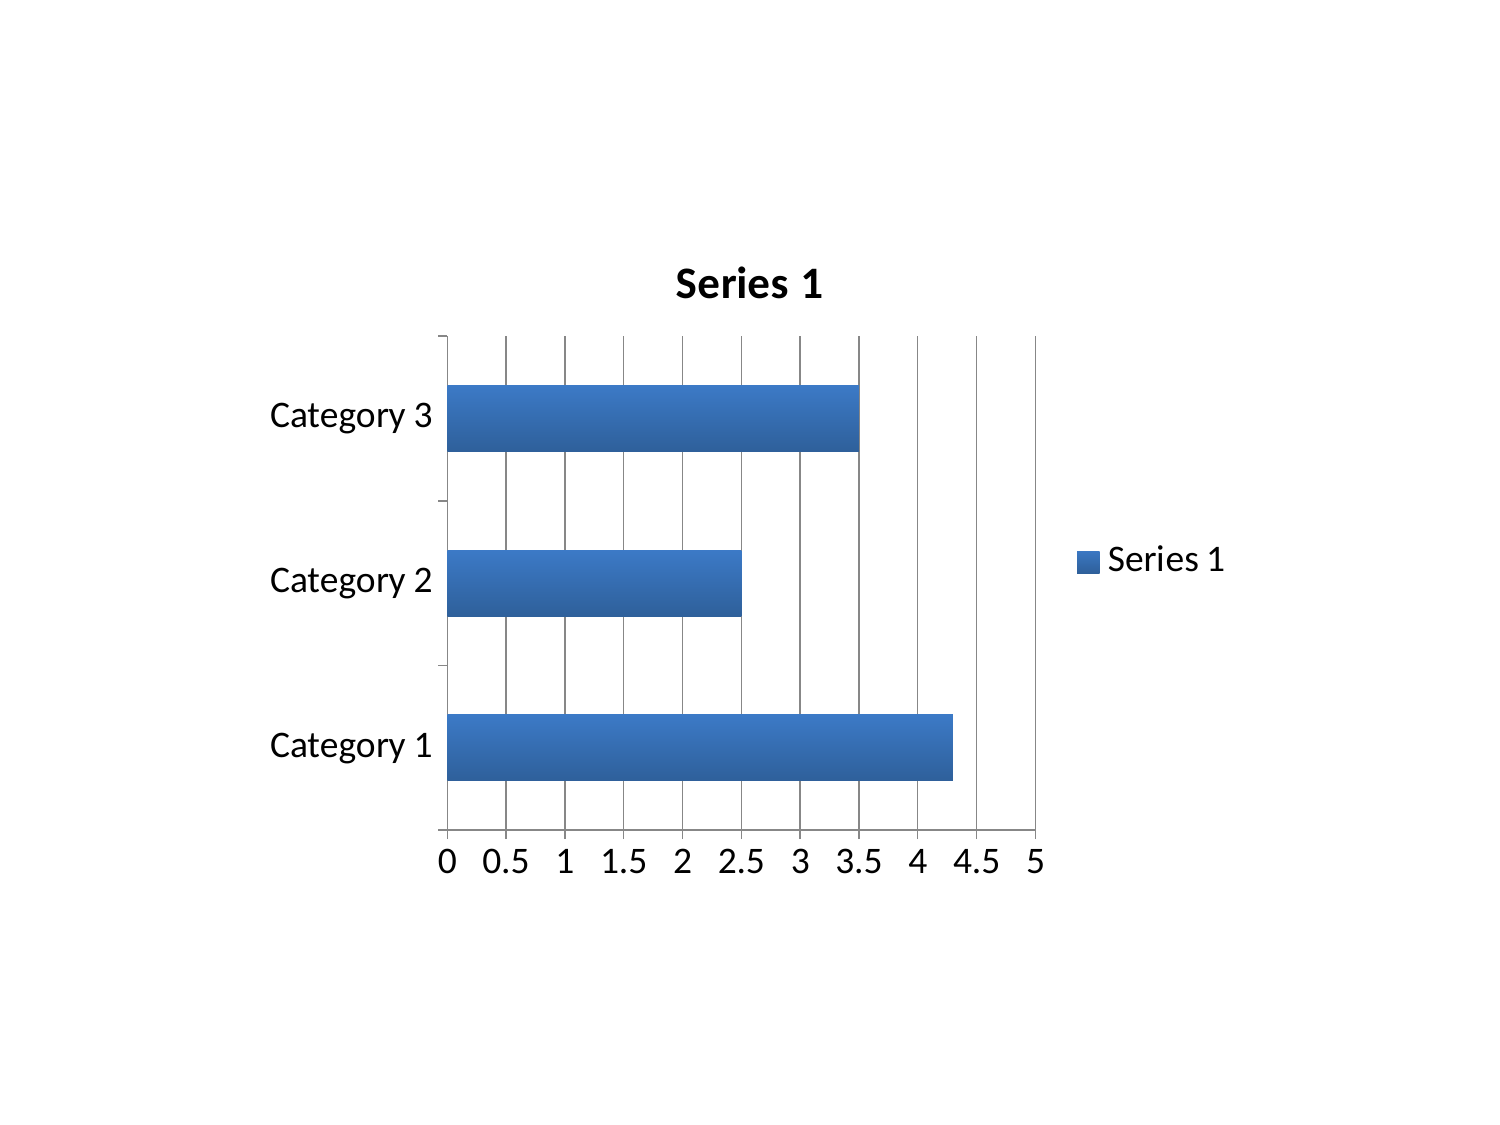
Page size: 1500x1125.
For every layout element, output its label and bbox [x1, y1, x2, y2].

chart [249, 228, 1251, 897]
